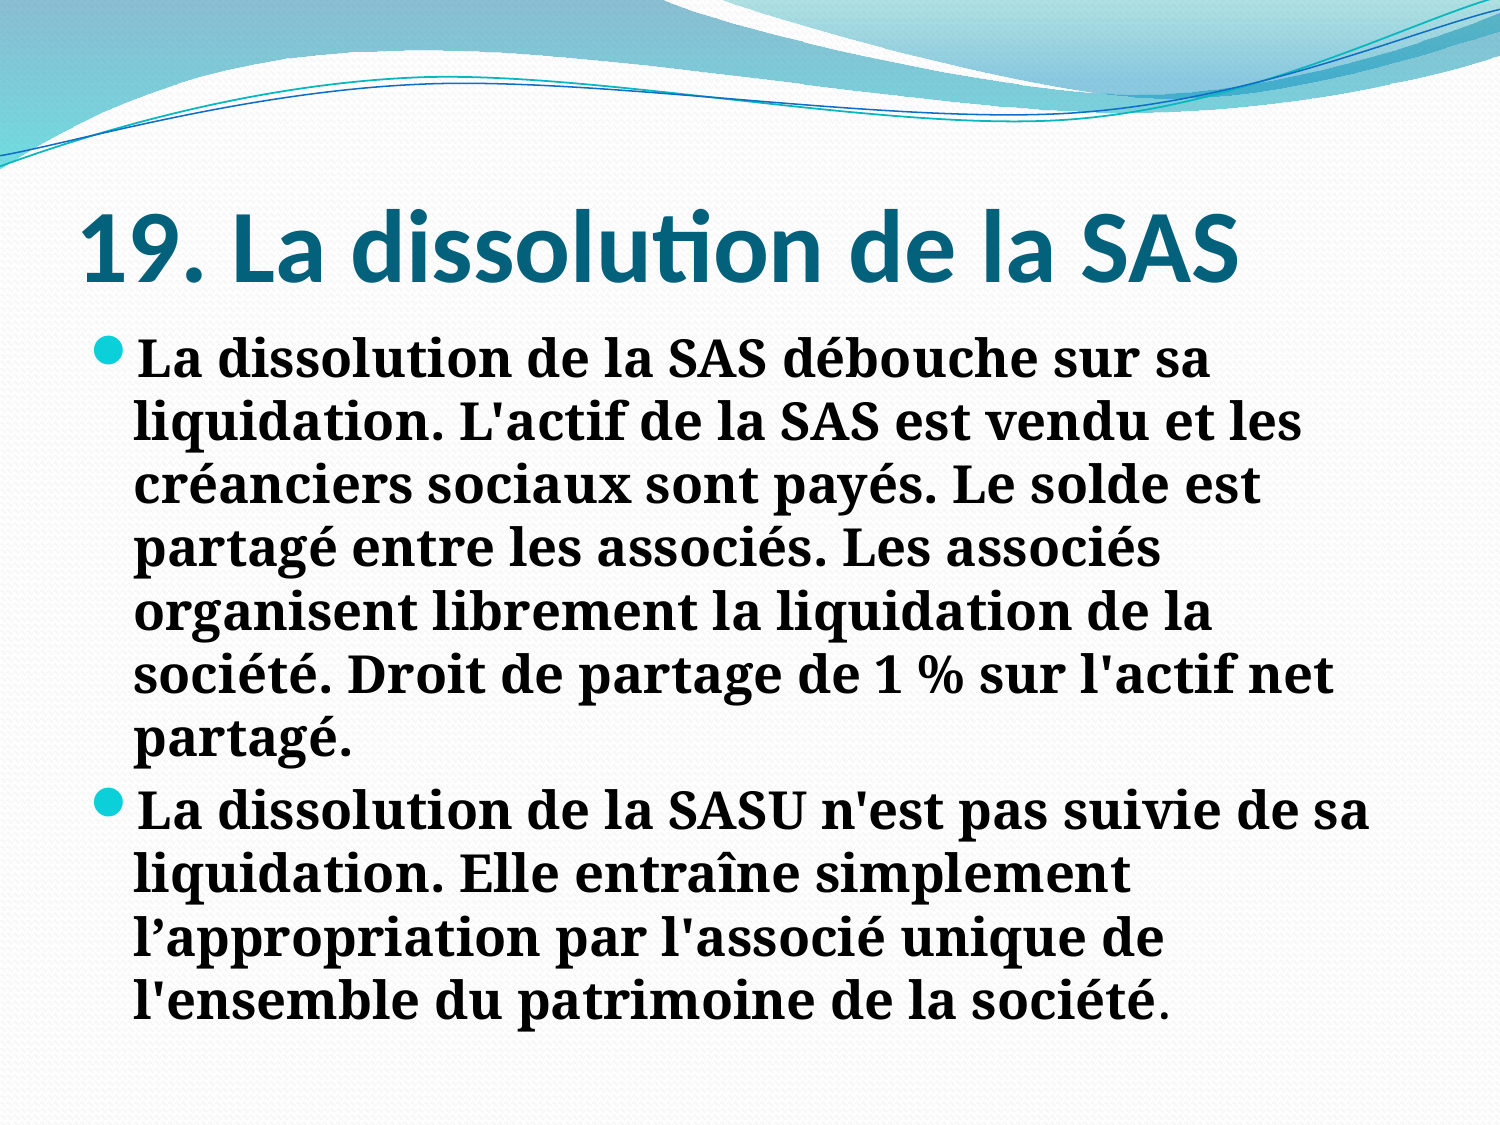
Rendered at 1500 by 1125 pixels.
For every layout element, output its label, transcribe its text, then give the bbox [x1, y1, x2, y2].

title 19. La dissolution de la SAS [75, 115, 1425, 303]
list La dissolution de la SAS débouche sur sa liquidation. L'actif de la SAS est vendu et les créanciers sociaux sont payés. Le solde est partagé entre les associés. Les associés organisent librement la liquidation de la société. Droit de partage de 1 % sur l'actif net partagé. La dissolution de la SASU n'est pas suivie de sa liquidation. Elle entraîne simplement l’appropriation par l'associé unique de l'ensemble du patrimoine de la société. [75, 317, 1425, 1038]
